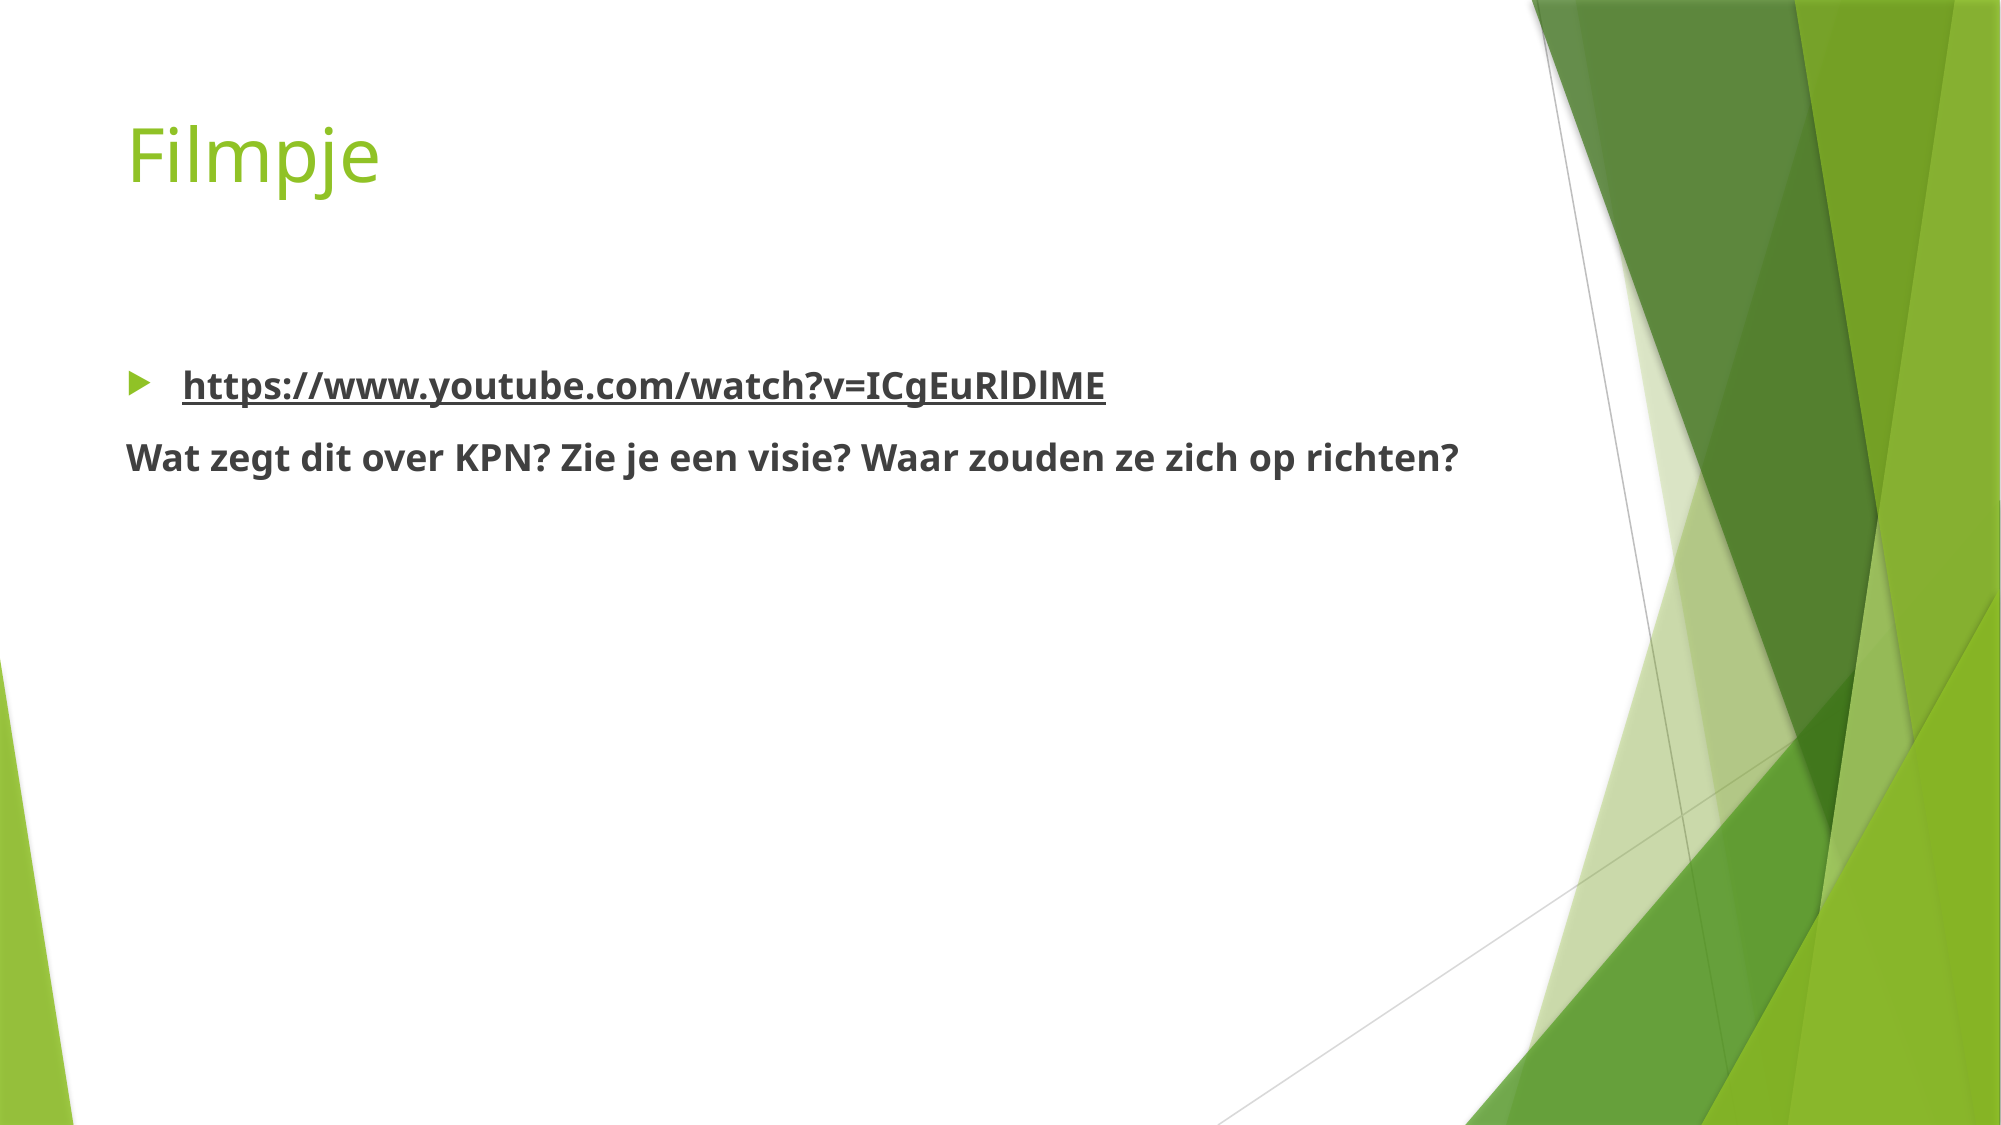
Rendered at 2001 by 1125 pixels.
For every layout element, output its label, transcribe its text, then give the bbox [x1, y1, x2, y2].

list https://www.youtube.com/watch?v=ICgEuRlDlME Wat zegt dit over KPN? Zie je een visie? Waar zouden ze zich op richten? [111, 354, 1522, 992]
title Filmpje [111, 99, 1522, 317]
